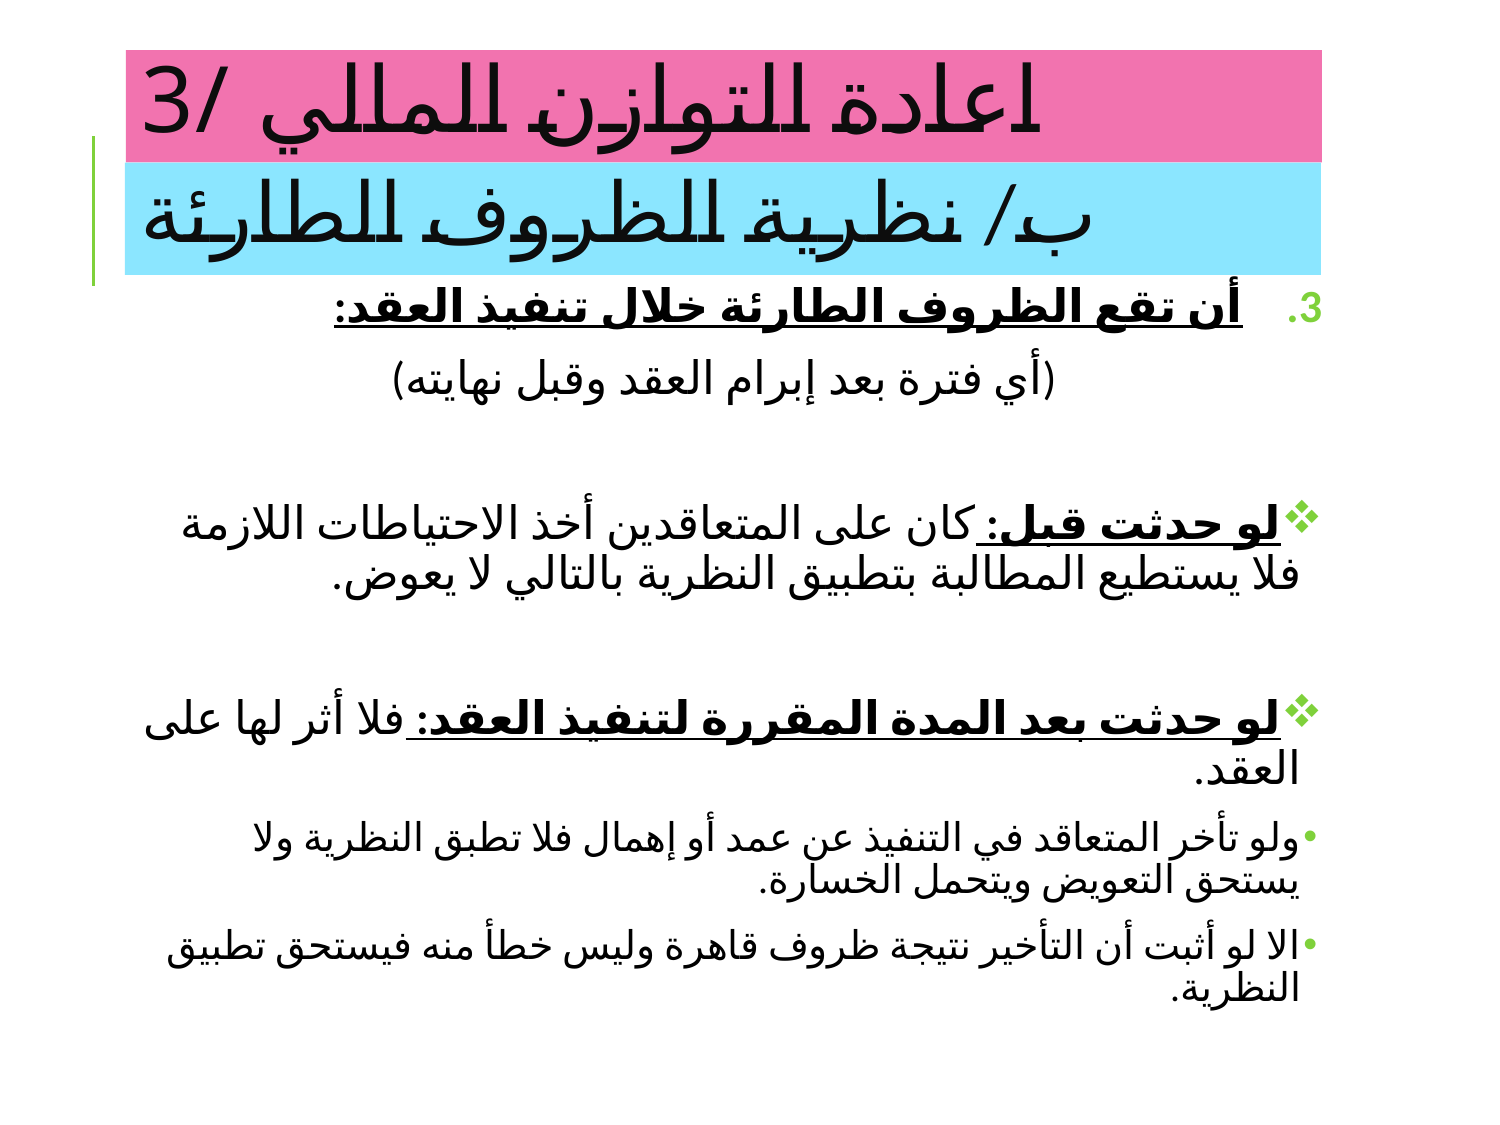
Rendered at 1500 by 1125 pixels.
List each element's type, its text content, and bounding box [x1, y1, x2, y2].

list أن تقع الظروف الطارئة خلال تنفيذ العقد: (أي فترة بعد إبرام العقد وقبل نهايته) لو حدثت قبل: كان على المتعاقدين أخذ الاحتياطات اللازمة فلا يستطيع المطالبة بتطبيق النظرية بالتالي لا يعوض. لو حدثت بعد المدة المقررة لتنفيذ العقد: فلا أثر لها على العقد. ولو تأخر المتعاقد في التنفيذ عن عمد أو إهمال فلا تطبق النظرية ولا يستحق التعويض ويتحمل الخسارة. الا لو أثبت أن التأخير نتيجة ظروف قاهرة وليس خطأ منه فيستحق تطبيق النظرية. [126, 275, 1322, 1035]
text_box 3/ اعادة التوازن المالي [125, 50, 1322, 163]
text_box ب/ نظرية الظروف الطارئة [124, 162, 1321, 275]
